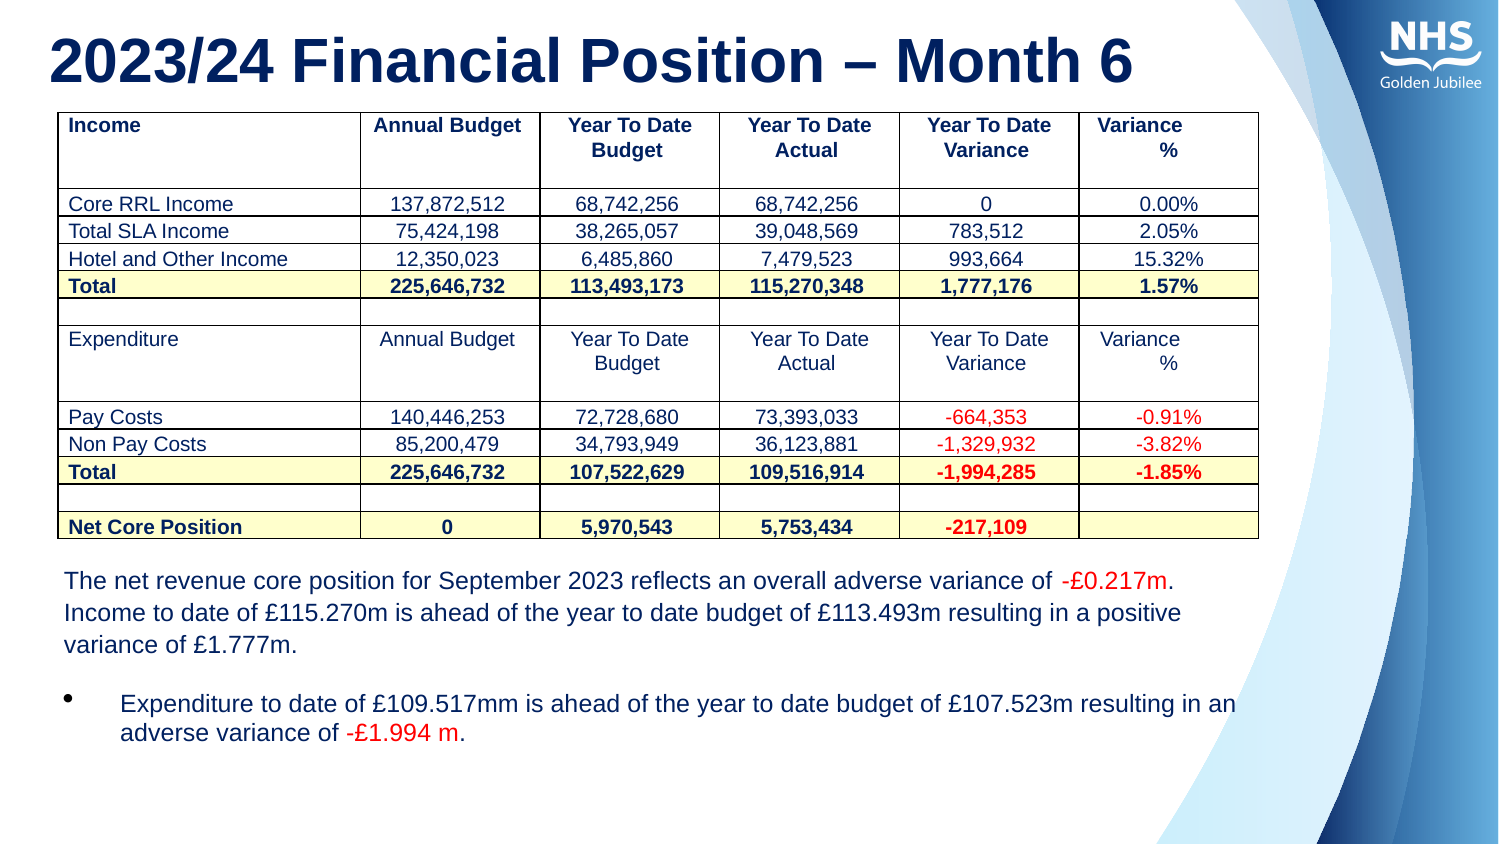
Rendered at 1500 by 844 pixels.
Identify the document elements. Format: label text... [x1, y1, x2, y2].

table_cell [1080, 485, 1258, 511]
table_cell Non Pay Costs [59, 430, 360, 456]
table_cell 113,493,173 [541, 271, 719, 297]
table_cell -1.85% [1080, 457, 1258, 483]
title 2023/24 Financial Position – Month 6 [49, 23, 1259, 95]
table_header Year To Date Variance [900, 113, 1078, 188]
table_cell [900, 299, 1078, 325]
table_cell [1080, 512, 1258, 538]
table_cell 36,123,881 [720, 430, 899, 456]
table_cell [59, 299, 360, 325]
table_cell 38,265,057 [541, 217, 719, 243]
table_cell 1.57% [1080, 271, 1258, 297]
table_cell 225,646,732 [361, 271, 539, 297]
table_cell 107,522,629 [541, 457, 719, 483]
table_cell Year To Date Actual [720, 326, 899, 401]
table_cell 140,446,253 [361, 402, 539, 428]
table_cell 225,646,732 [361, 457, 539, 483]
table_cell Net Core Position [59, 512, 360, 538]
table_cell Total [59, 457, 360, 483]
table_cell 85,200,479 [361, 430, 539, 456]
table_cell -1,329,932 [900, 430, 1078, 456]
table_cell [900, 485, 1078, 511]
table_cell -3.82% [1080, 430, 1258, 456]
table_cell 993,664 [900, 244, 1078, 270]
table_cell 783,512 [900, 217, 1078, 243]
table_cell 5,753,434 [720, 512, 899, 538]
table_cell Annual Budget [361, 326, 539, 401]
table_cell Year To Date Variance [900, 326, 1078, 401]
table_cell [541, 485, 719, 511]
table_cell 68,742,256 [720, 189, 899, 215]
table_cell Expenditure [59, 326, 360, 401]
table_cell 2.05% [1080, 217, 1258, 243]
table_cell 68,742,256 [541, 189, 719, 215]
table_cell Total SLA Income [59, 217, 360, 243]
table_cell Pay Costs [59, 402, 360, 428]
table_cell 137,872,512 [361, 189, 539, 215]
table_cell [720, 485, 899, 511]
table_cell Year To Date Budget [541, 326, 719, 401]
table_cell [1080, 299, 1258, 325]
table_cell 39,048,569 [720, 217, 899, 243]
table_cell [59, 485, 360, 511]
table_header Year To Date Budget [541, 113, 719, 188]
table_cell Hotel and Other Income [59, 244, 360, 270]
table_cell -0.91% [1080, 402, 1258, 428]
table_header Year To Date Actual [720, 113, 899, 188]
picture [1380, 21, 1482, 92]
table_cell -664,353 [900, 402, 1078, 428]
table_cell [361, 485, 539, 511]
table_cell 73,393,033 [720, 402, 899, 428]
table_cell 75,424,198 [361, 217, 539, 243]
table_cell 109,516,914 [720, 457, 899, 483]
table_cell Core RRL Income [59, 189, 360, 215]
table_header Income [59, 113, 360, 188]
table_cell [361, 299, 539, 325]
text_box The net revenue core position for September 2023 reflects an overall adverse variance of -£0.217m. Income to date of £115.270m is ahead of the year to date budget of £113.493m resulting in a positive variance of £1.777m. Expenditure to date of £109.517mm is ahead of the year to date budget of £107.523m resulting in an adverse variance of -£1.994 m. [49, 555, 1272, 755]
table_cell 15.32% [1080, 244, 1258, 270]
table_cell 115,270,348 [720, 271, 899, 297]
table_cell Variance % [1080, 326, 1258, 401]
table_cell 12,350,023 [361, 244, 539, 270]
table_cell 1,777,176 [900, 271, 1078, 297]
table_cell 34,793,949 [541, 430, 719, 456]
table_cell 0.00% [1080, 189, 1258, 215]
table_cell Total [59, 271, 360, 297]
table_cell 0 [900, 189, 1078, 215]
table_header Variance % [1080, 113, 1258, 188]
table_cell 0 [361, 512, 539, 538]
table_cell -217,109 [900, 512, 1078, 538]
table_cell [720, 299, 899, 325]
table_cell -1,994,285 [900, 457, 1078, 483]
table_cell 7,479,523 [720, 244, 899, 270]
table_cell 6,485,860 [541, 244, 719, 270]
table_cell 72,728,680 [541, 402, 719, 428]
table_cell 5,970,543 [541, 512, 719, 538]
table_cell [541, 299, 719, 325]
table_header Annual Budget [361, 113, 539, 188]
